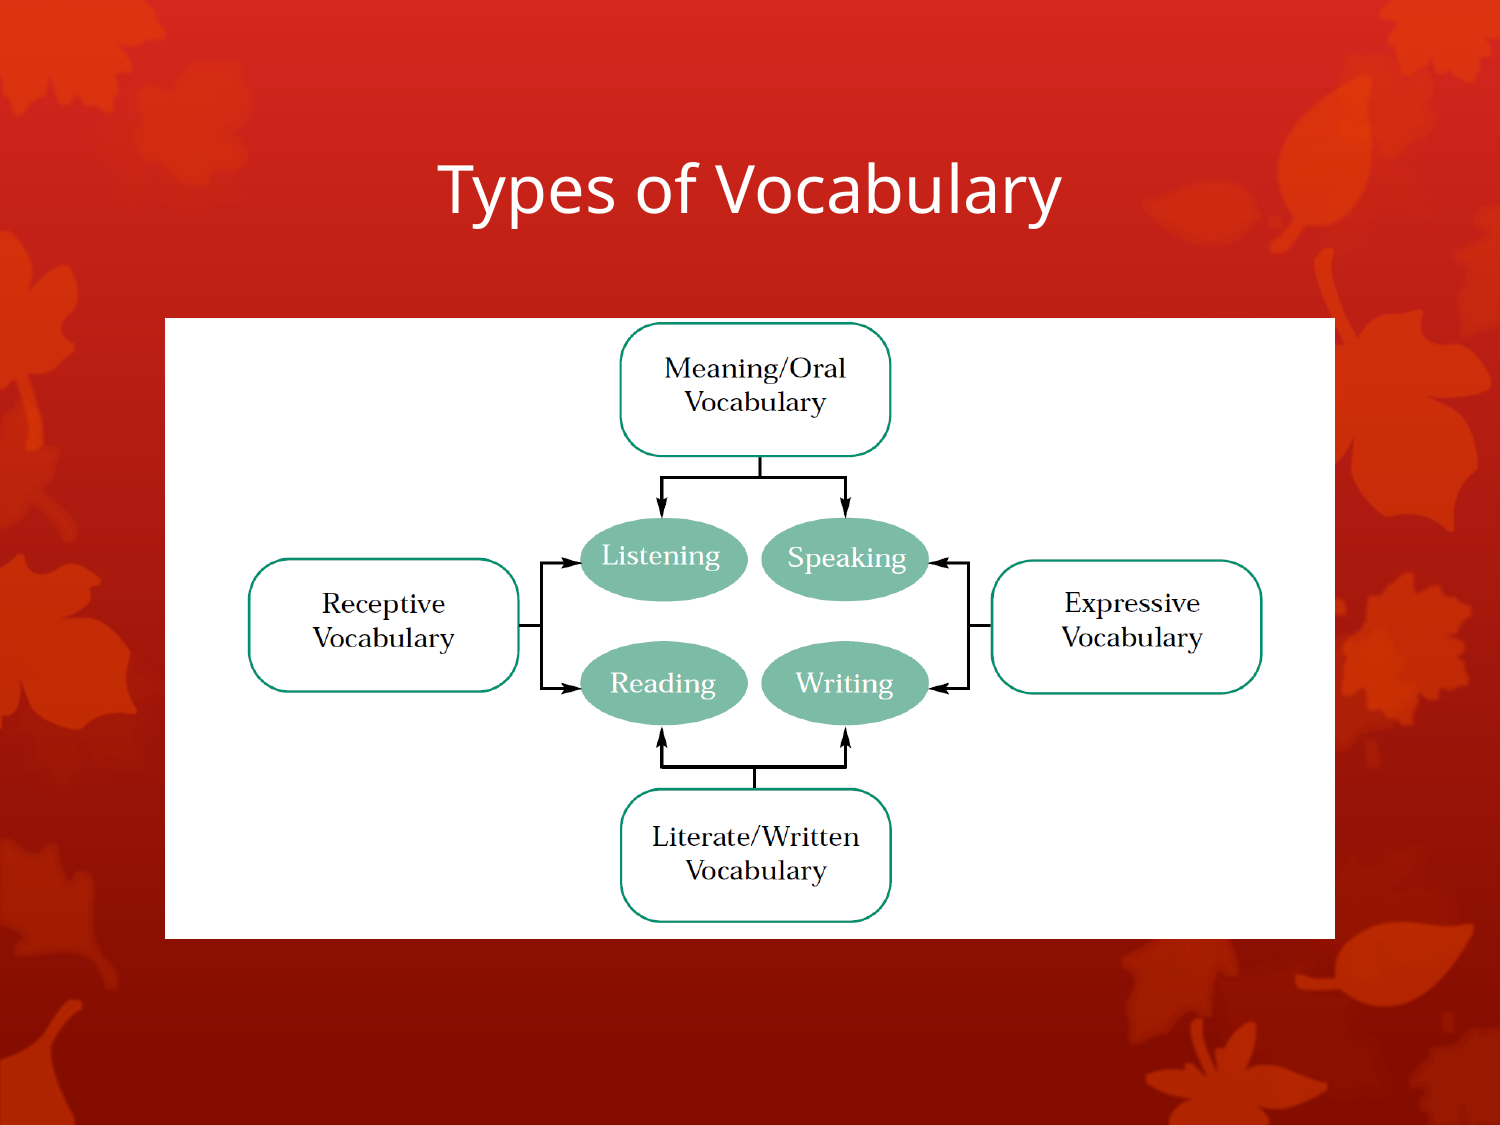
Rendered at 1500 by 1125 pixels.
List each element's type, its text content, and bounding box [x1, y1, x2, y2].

title Types of Vocabulary [165, 110, 1335, 263]
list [165, 318, 1335, 940]
